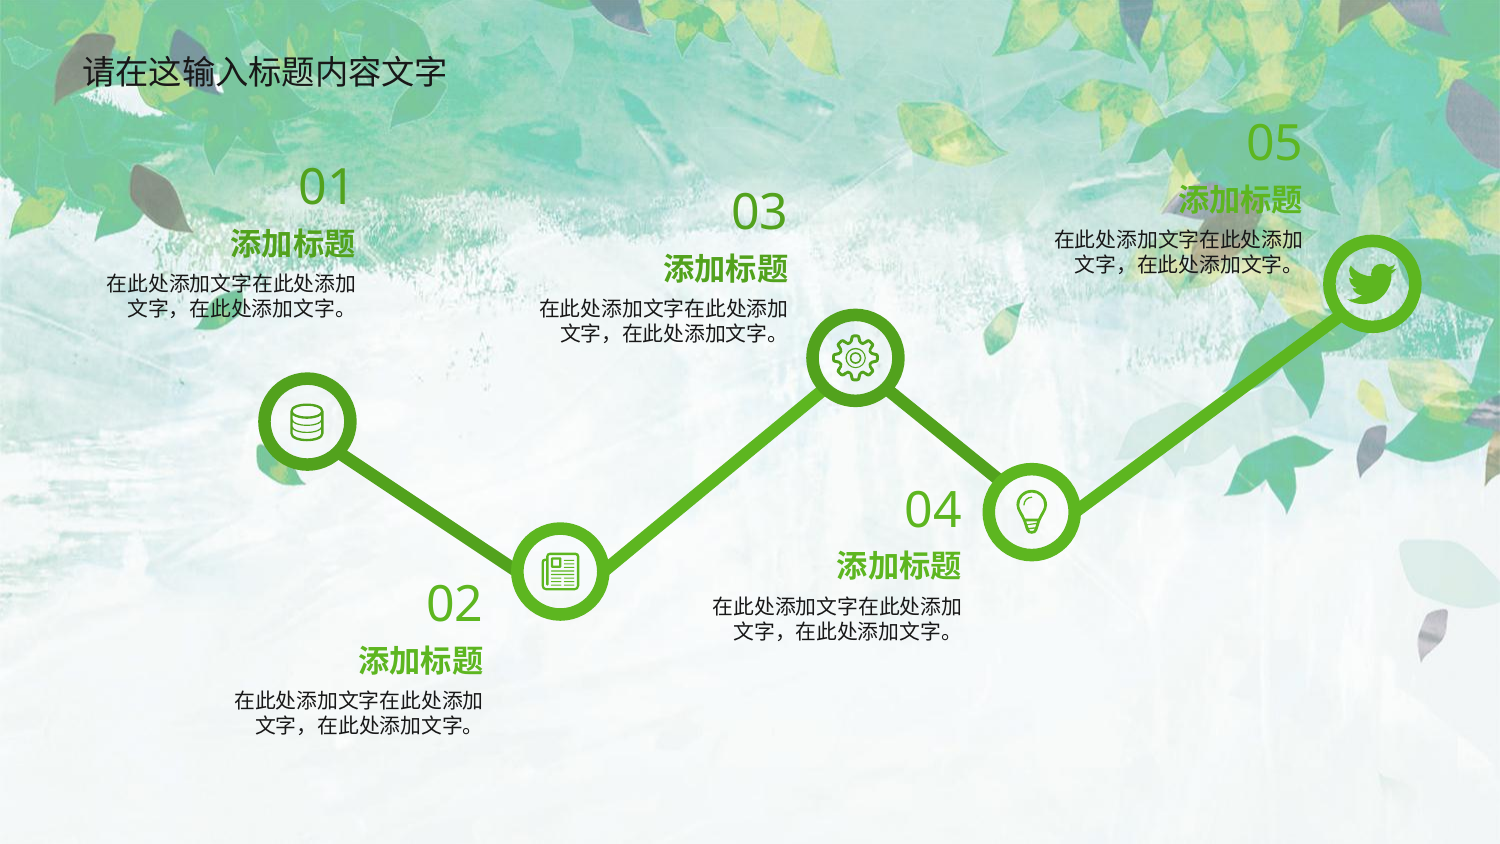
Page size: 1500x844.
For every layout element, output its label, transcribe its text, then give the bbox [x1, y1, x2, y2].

text_box 请在这输入标题内容文字 [67, 43, 703, 99]
picture [0, 0, 1500, 844]
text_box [264, 240, 1416, 615]
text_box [211, 474, 968, 745]
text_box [84, 107, 1309, 353]
